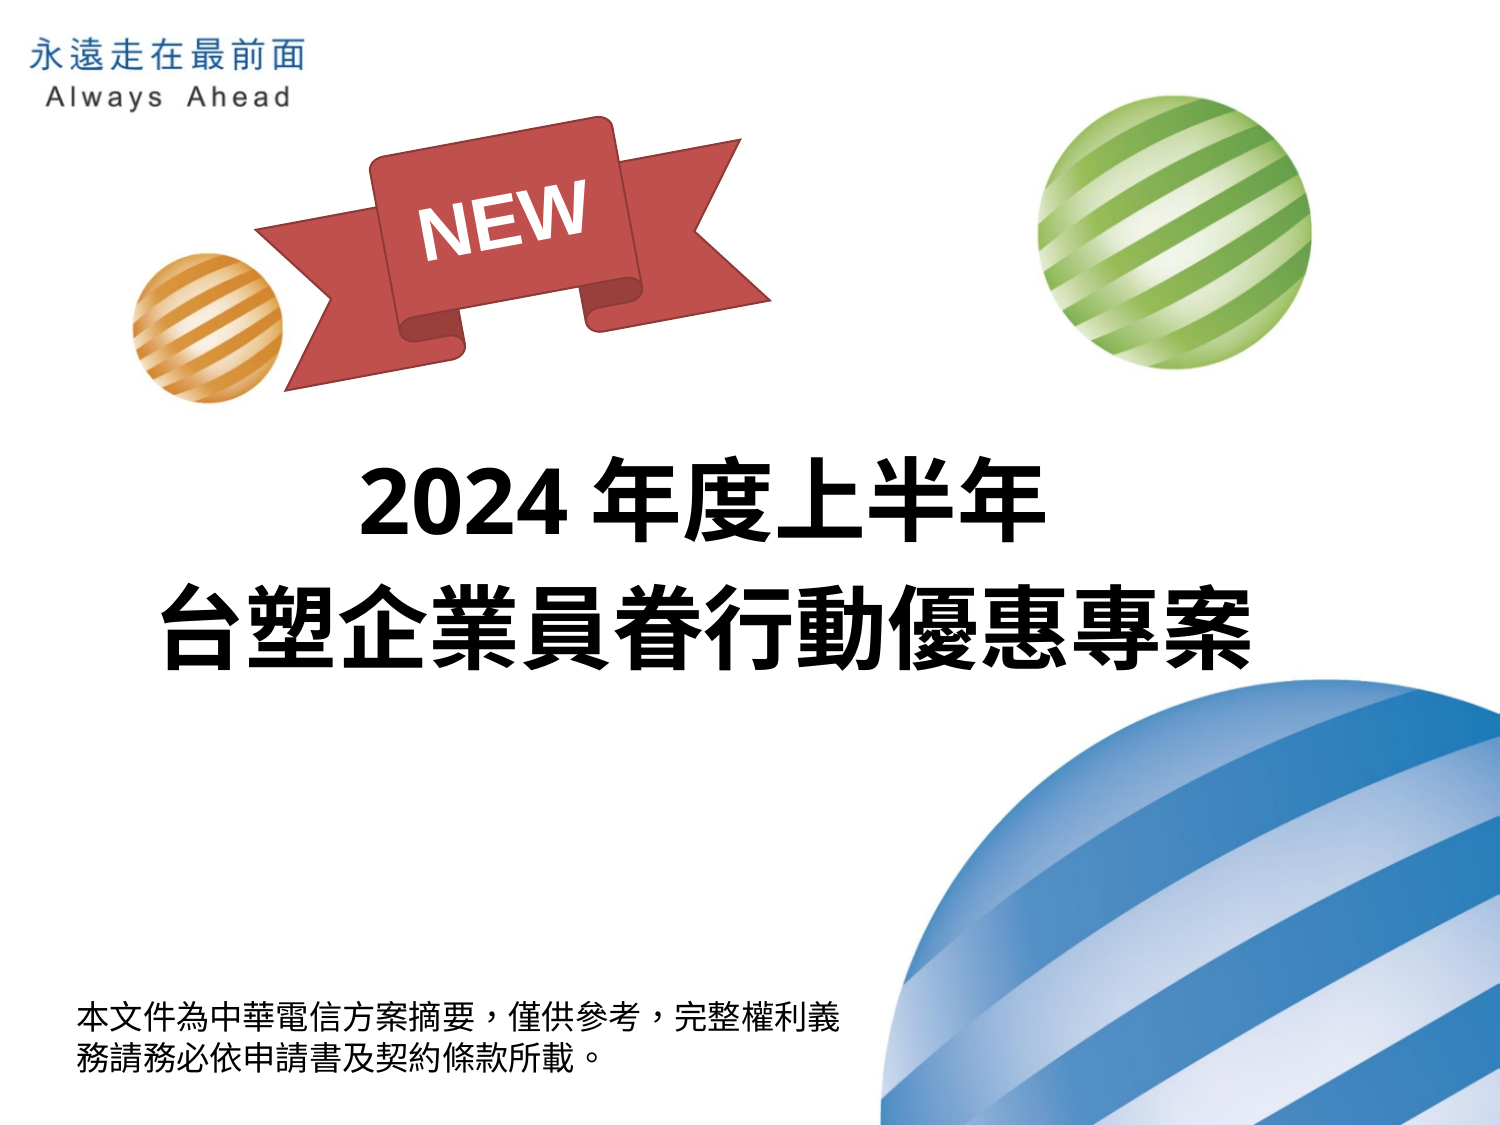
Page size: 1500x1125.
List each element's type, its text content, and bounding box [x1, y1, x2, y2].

text_box 本文件為中華電信方案摘要，僅供參考，完整權利義務請務必依申請書及契約條款所載。 [61, 989, 859, 1084]
picture [0, 0, 1500, 1125]
text_box 2024年度上半年 台塑企業員眷行動優惠專案 [43, 435, 1366, 775]
text_box NEW [253, 115, 773, 392]
